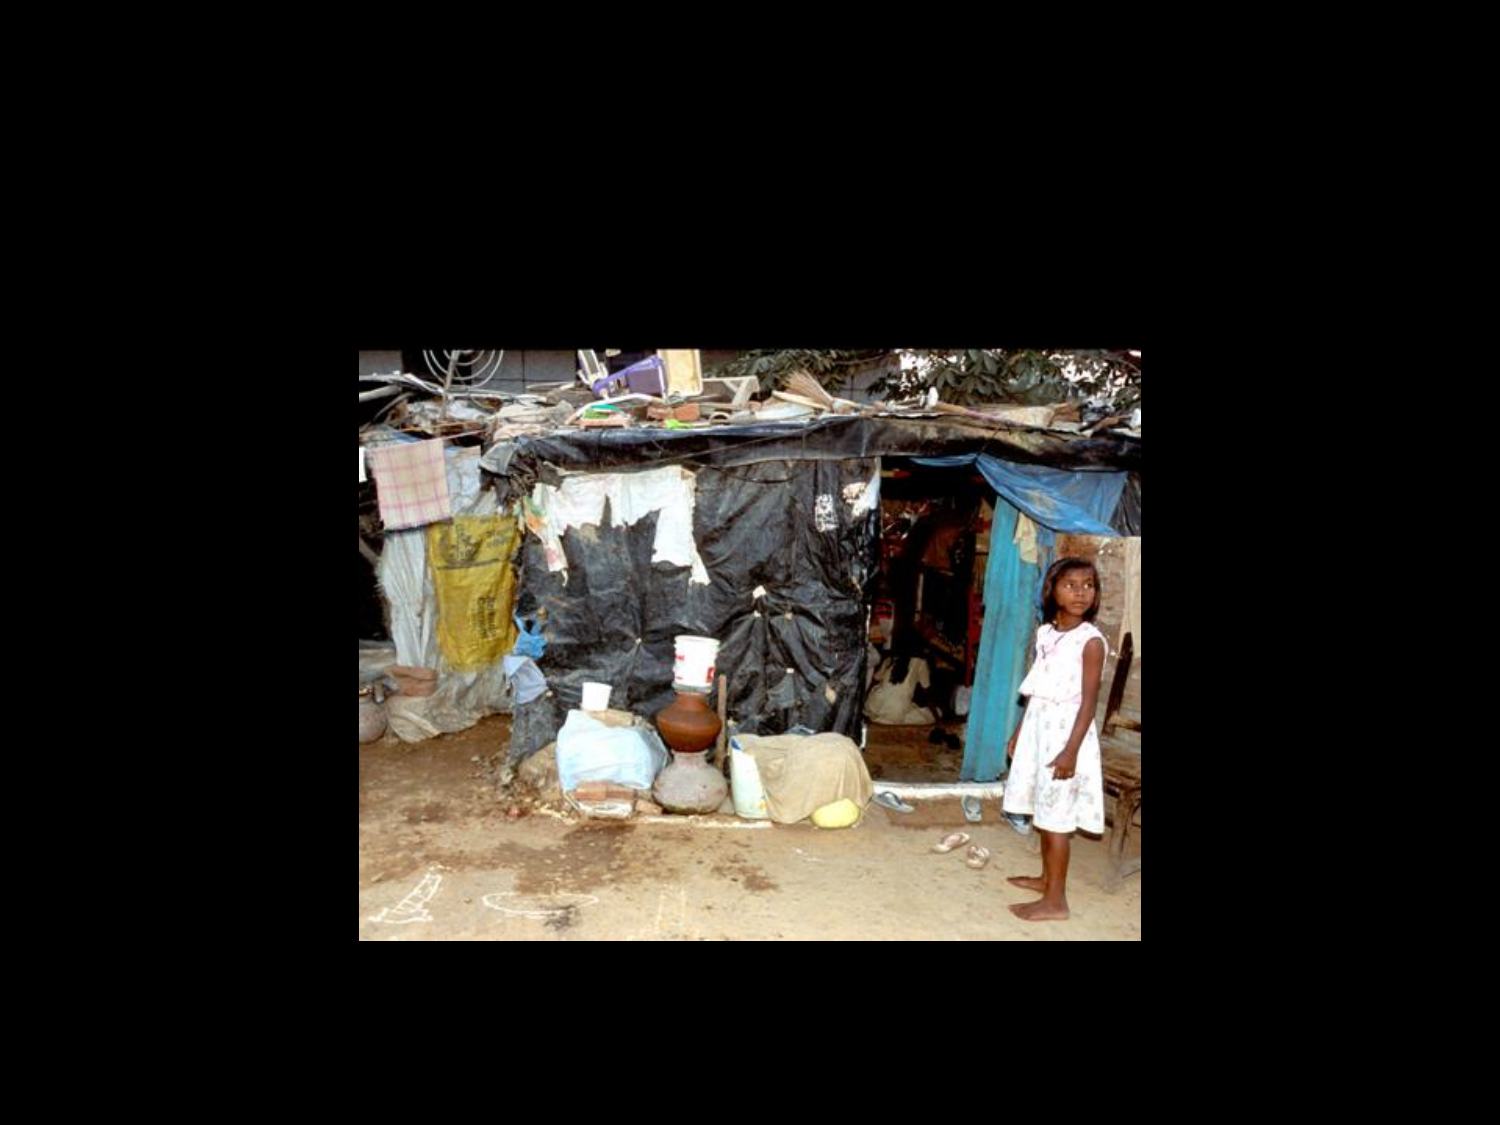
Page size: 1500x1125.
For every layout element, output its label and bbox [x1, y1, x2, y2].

list [359, 346, 1141, 941]
